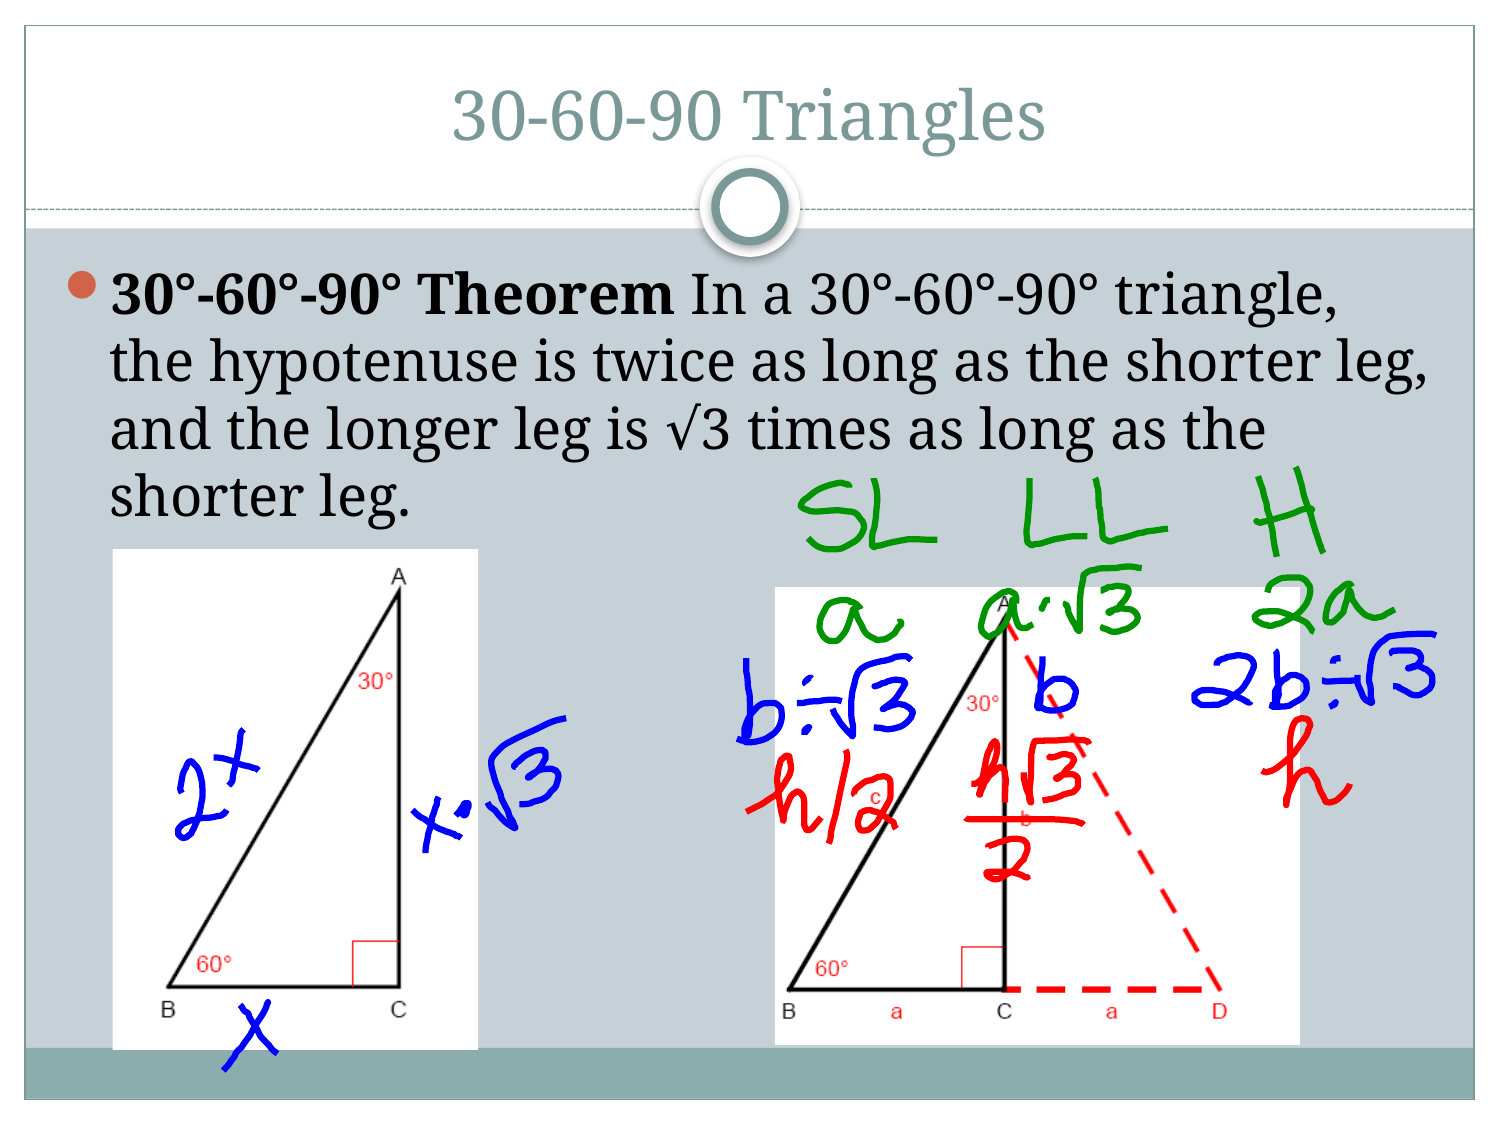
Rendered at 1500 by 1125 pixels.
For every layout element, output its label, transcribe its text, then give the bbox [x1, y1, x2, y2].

text_box [222, 1062, 232, 1072]
text_box [1332, 657, 1341, 664]
text_box [1306, 621, 1315, 633]
text_box [1269, 576, 1312, 606]
text_box [1294, 466, 1309, 507]
text_box [1081, 565, 1142, 584]
picture [774, 587, 1301, 1045]
text_box [736, 658, 767, 744]
text_box [1094, 477, 1169, 543]
text_box [1329, 701, 1337, 708]
title 30-60-90 Triangles [49, 37, 1450, 162]
text_box [799, 481, 865, 551]
text_box [745, 799, 767, 814]
text_box [871, 478, 938, 548]
text_box [1306, 718, 1312, 738]
picture [112, 549, 479, 1051]
text_box [1321, 679, 1356, 683]
list 30°-60°-90° Theorem In a 30°-60°-90° triangle, the hypotenuse is twice as long as the shorter leg, and the longer leg is √3 times as long as the shorter leg. [49, 250, 1445, 1001]
text_box [1257, 475, 1271, 519]
text_box [1306, 768, 1351, 804]
text_box [1390, 649, 1434, 697]
text_box [1324, 582, 1396, 624]
text_box [1025, 478, 1088, 546]
text_box [1309, 513, 1325, 554]
text_box [486, 717, 567, 829]
text_box [1268, 521, 1278, 557]
text_box [513, 749, 560, 806]
text_box [1356, 632, 1437, 704]
text_box [1255, 507, 1313, 524]
